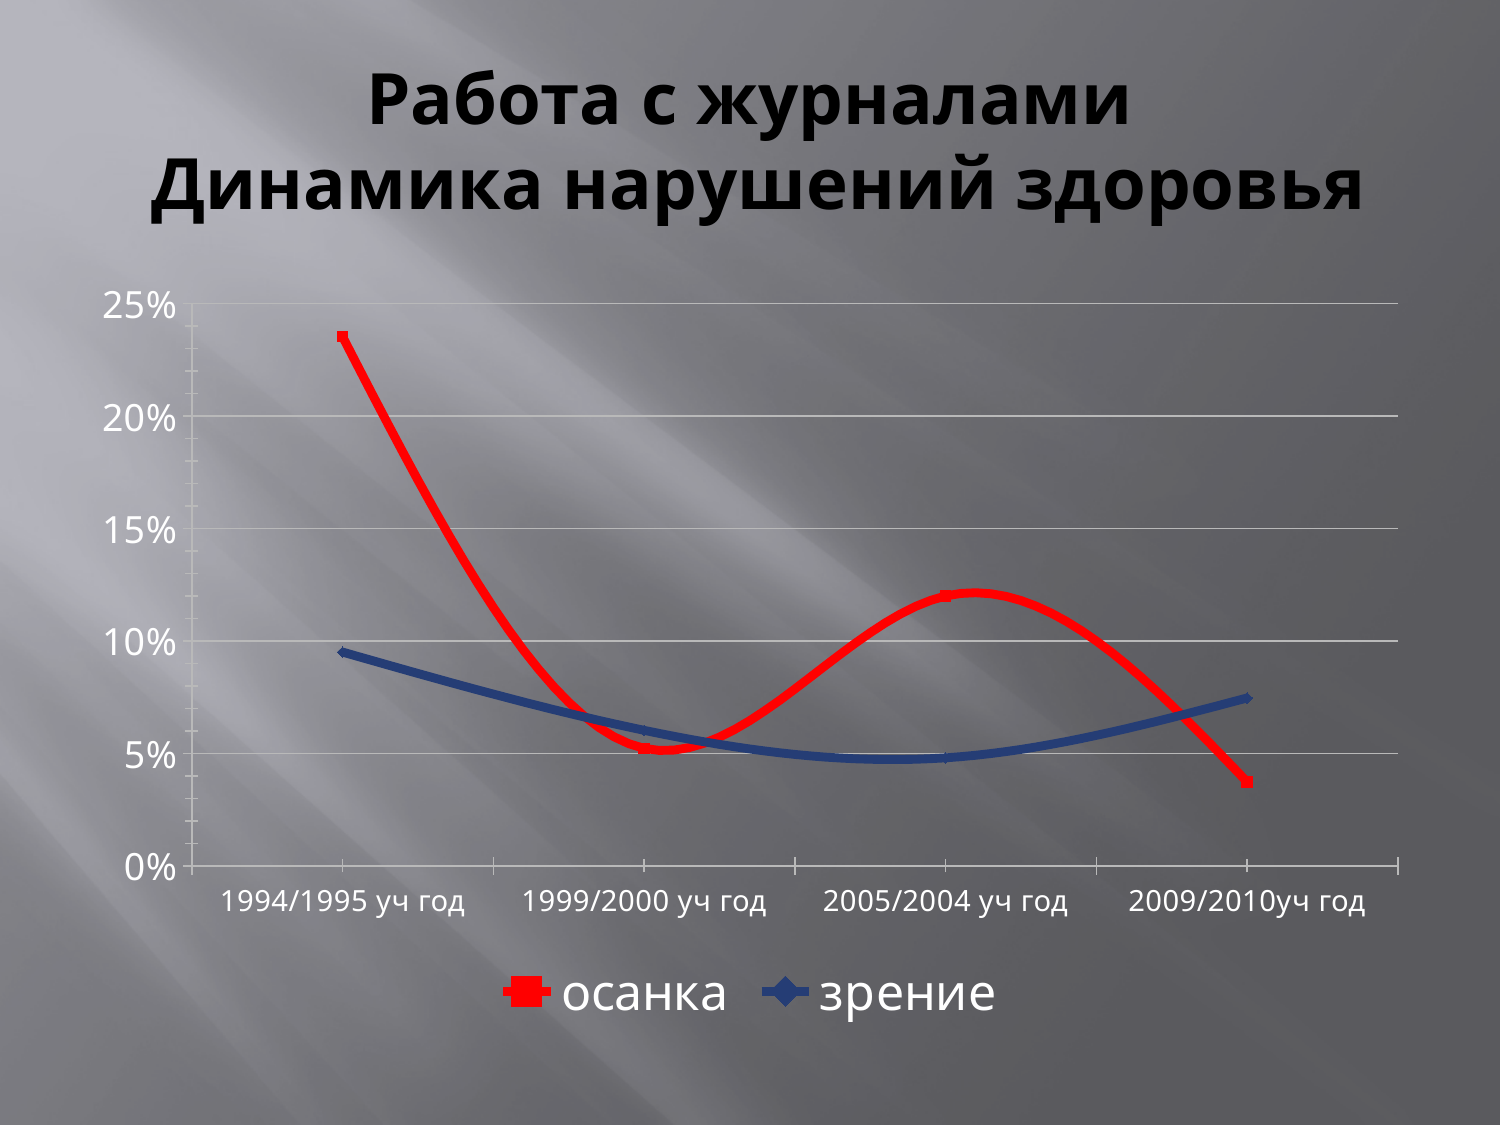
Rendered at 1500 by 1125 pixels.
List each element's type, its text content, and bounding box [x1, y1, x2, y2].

title Работа с журналами Динамика нарушений здоровья [75, 45, 1425, 233]
chart [74, 262, 1426, 1036]
